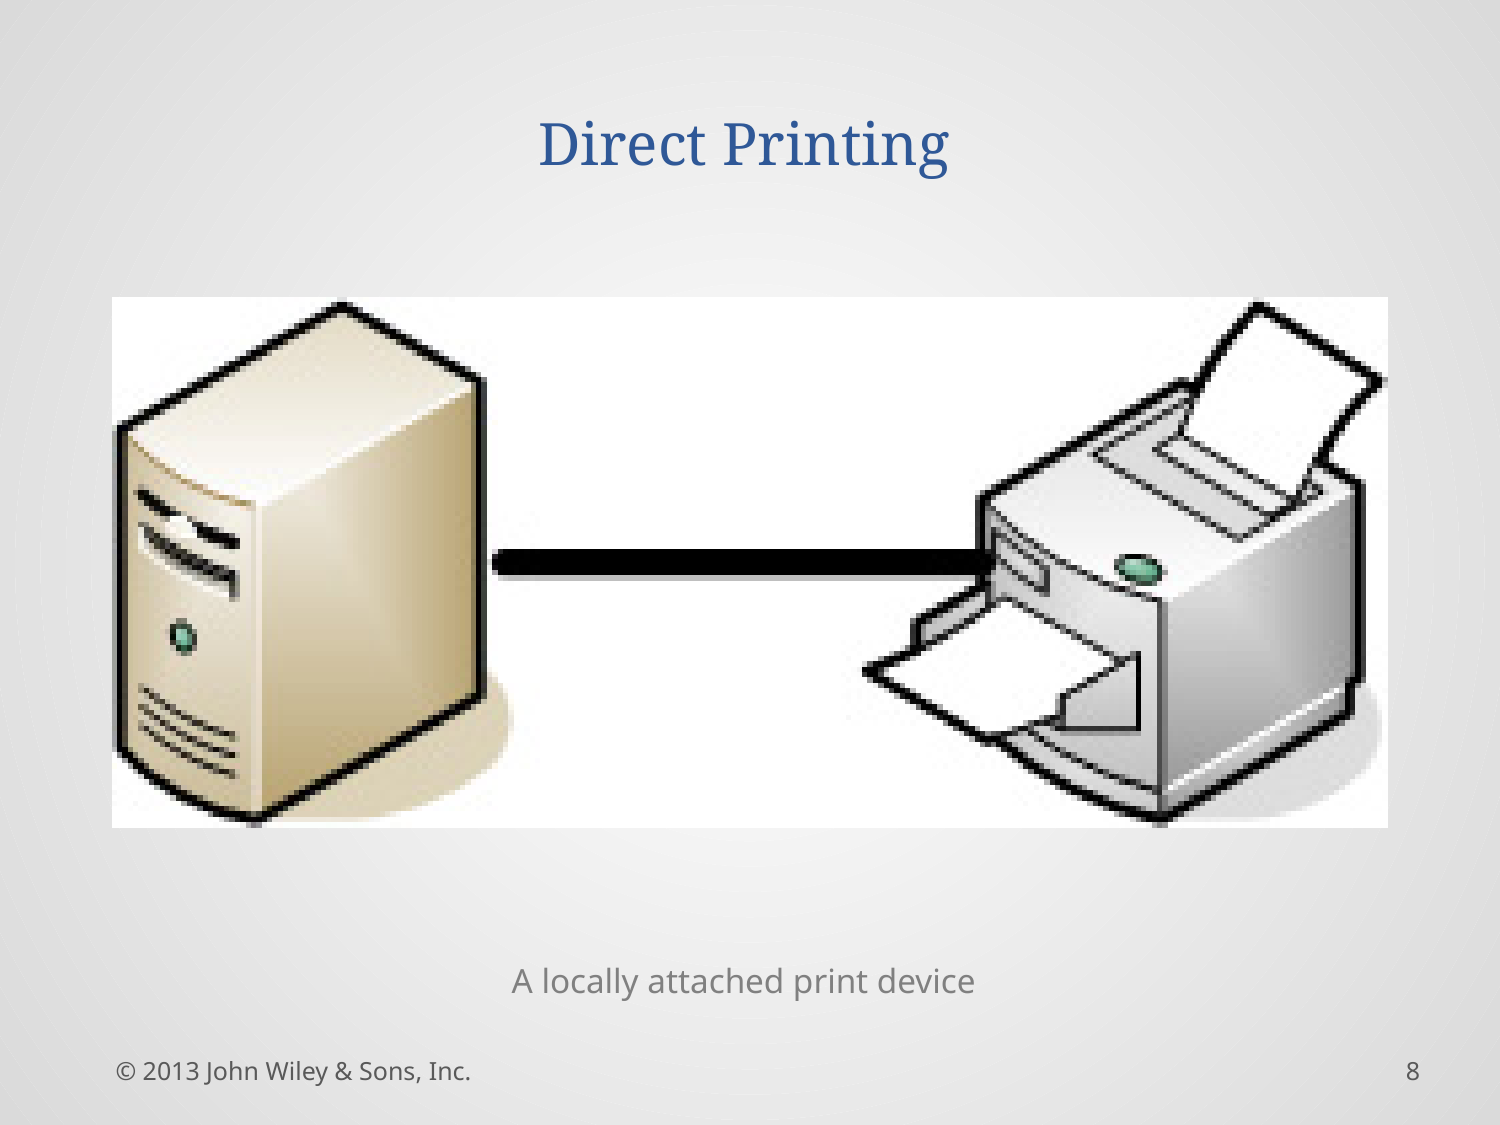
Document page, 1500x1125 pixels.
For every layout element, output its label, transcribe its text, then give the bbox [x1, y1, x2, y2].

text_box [112, 296, 1388, 891]
list A locally attached print device [275, 953, 1213, 1041]
title Direct Printing [275, 37, 1213, 185]
slide_number 8 [1401, 1042, 1494, 1103]
footer © 2013 John Wiley & Sons, Inc. [108, 1042, 576, 1103]
